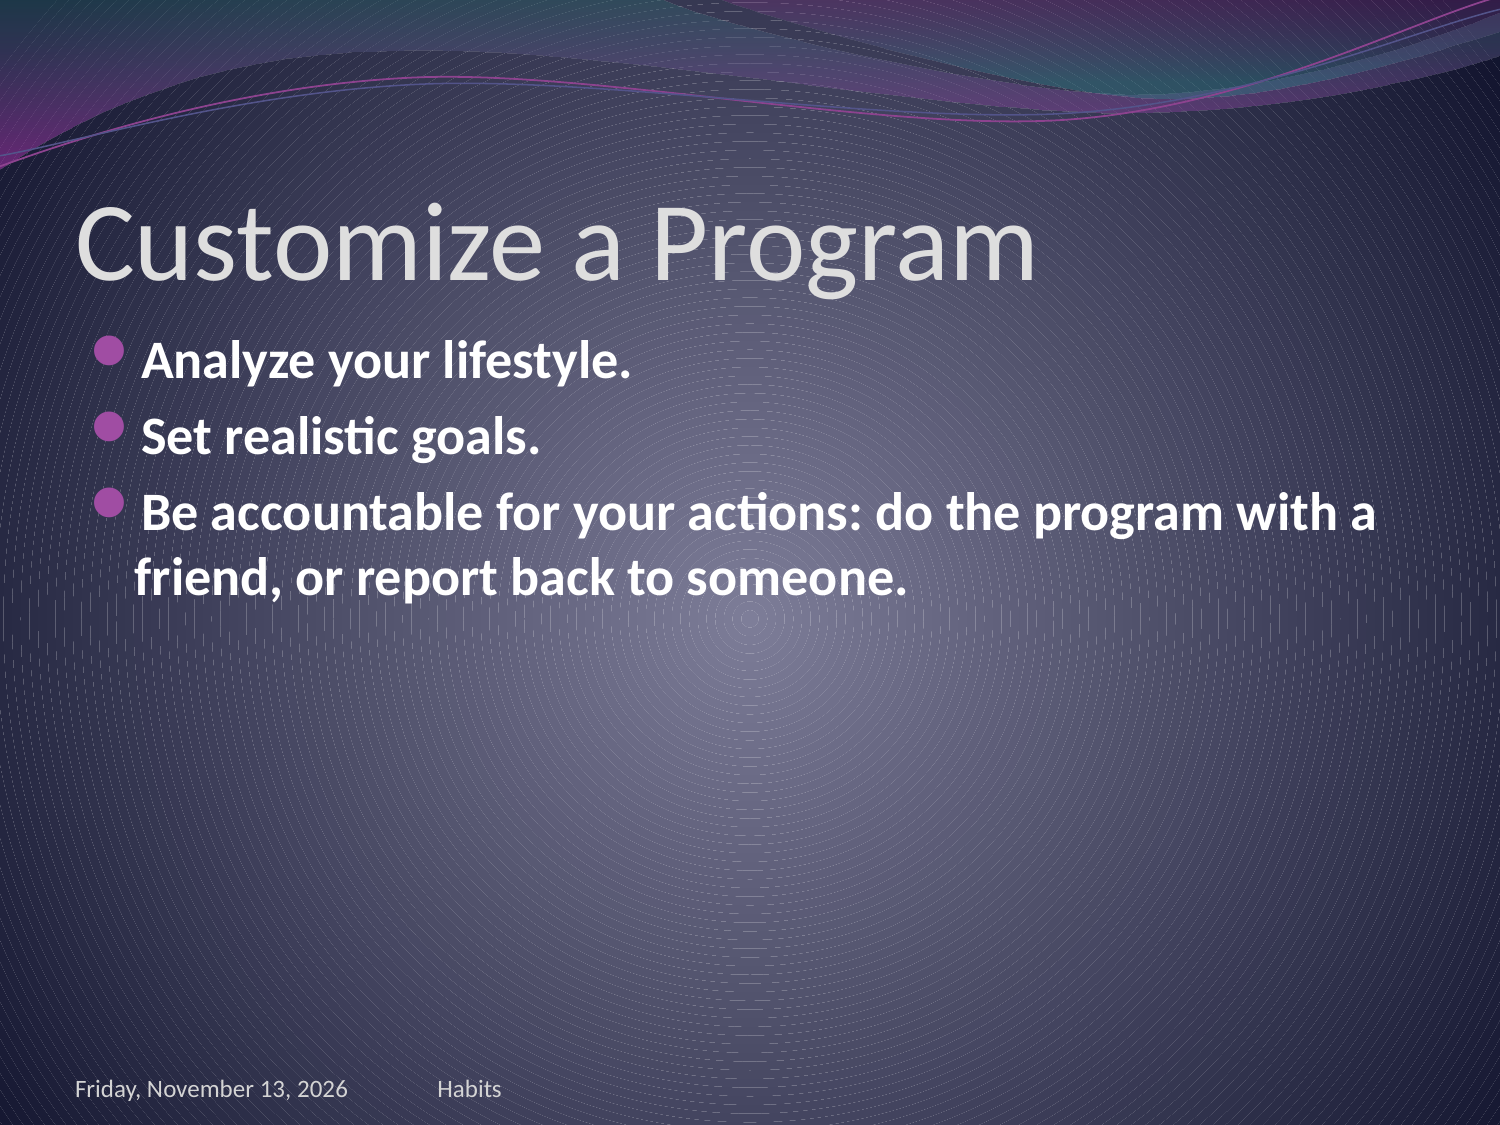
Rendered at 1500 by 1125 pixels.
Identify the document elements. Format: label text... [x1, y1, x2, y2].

list Analyze your lifestyle. Set realistic goals. Be accountable for your actions: do the program with a friend, or report back to someone. [75, 317, 1425, 1038]
title Customize a Program [75, 115, 1425, 303]
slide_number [75, 1042, 425, 1103]
footer Habits [437, 1042, 988, 1103]
